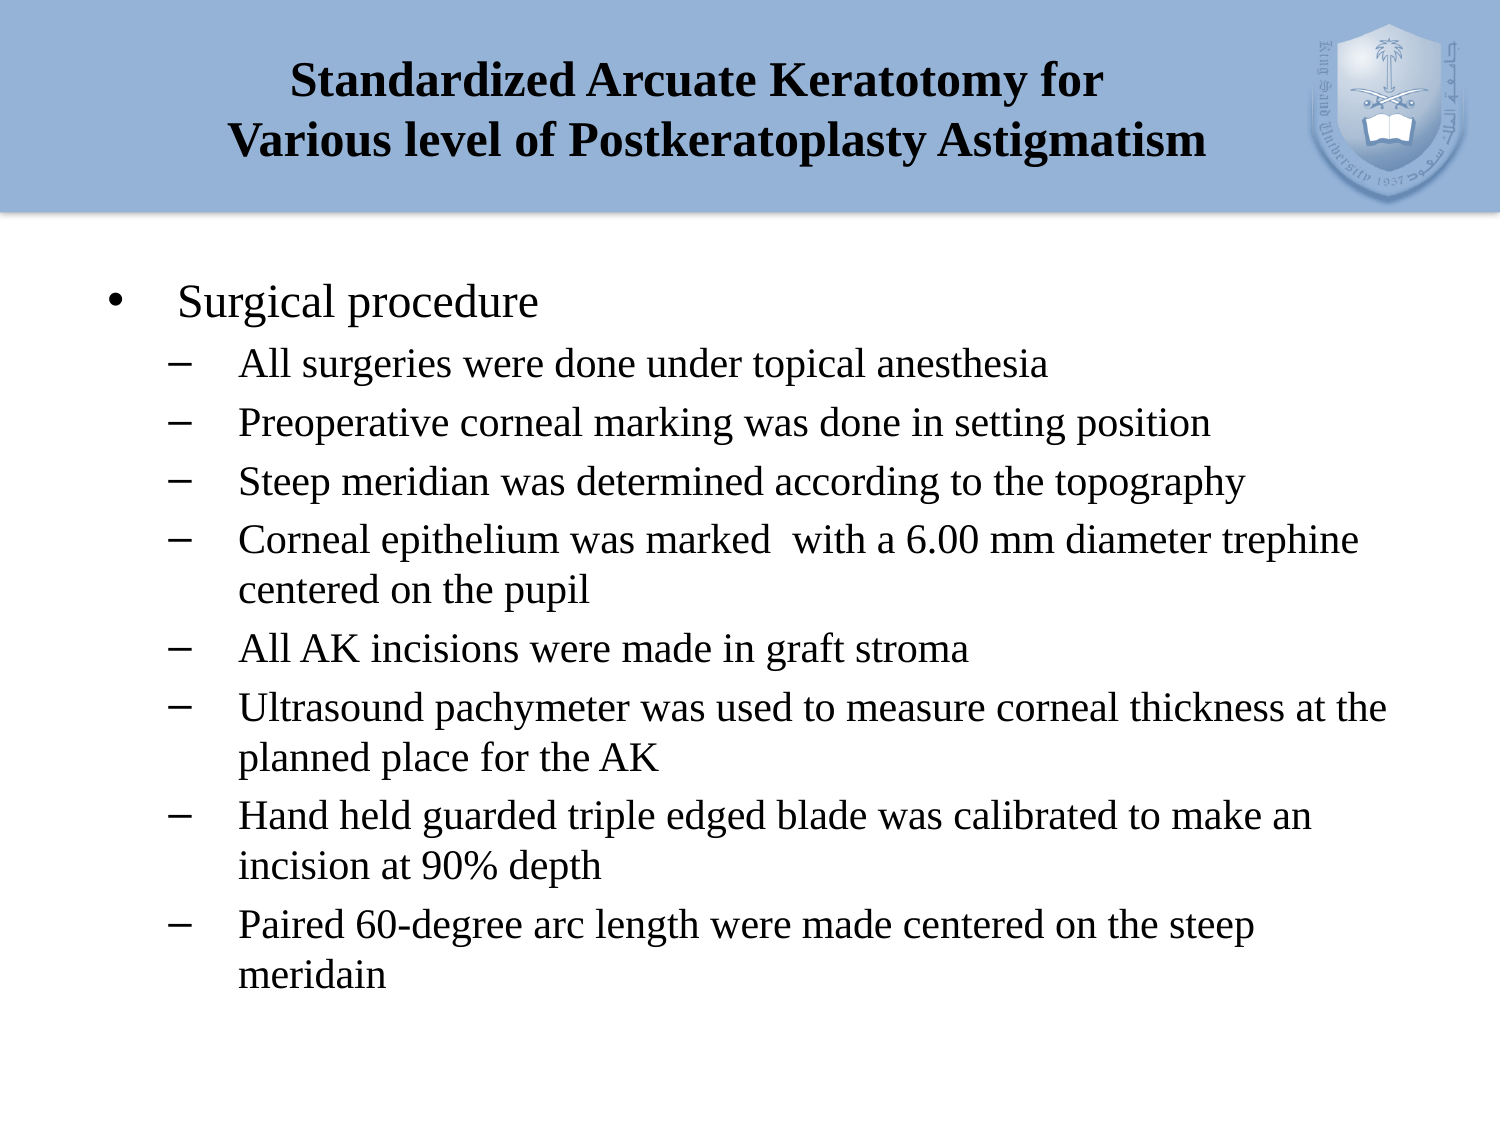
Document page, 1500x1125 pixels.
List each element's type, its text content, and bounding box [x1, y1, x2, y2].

text_box Standardized Arcuate Keratotomy for Various level of Postkeratoplasty Astigmatism [0, 0, 1500, 213]
picture [1287, 12, 1488, 213]
text_box [32, 22, 1282, 185]
list Surgical procedure All surgeries were done under topical anesthesia Preoperative corneal marking was done in setting position Steep meridian was determined according to the topography Corneal epithelium was marked with a 6.00 mm diameter trephine centered on the pupil All AK incisions were made in graft stroma Ultrasound pachymeter was used to measure corneal thickness at the planned place for the AK Hand held guarded triple edged blade was calibrated to make an incision at 90% depth Paired 60-degree arc length were made centered on the steep meridain [75, 262, 1425, 1005]
